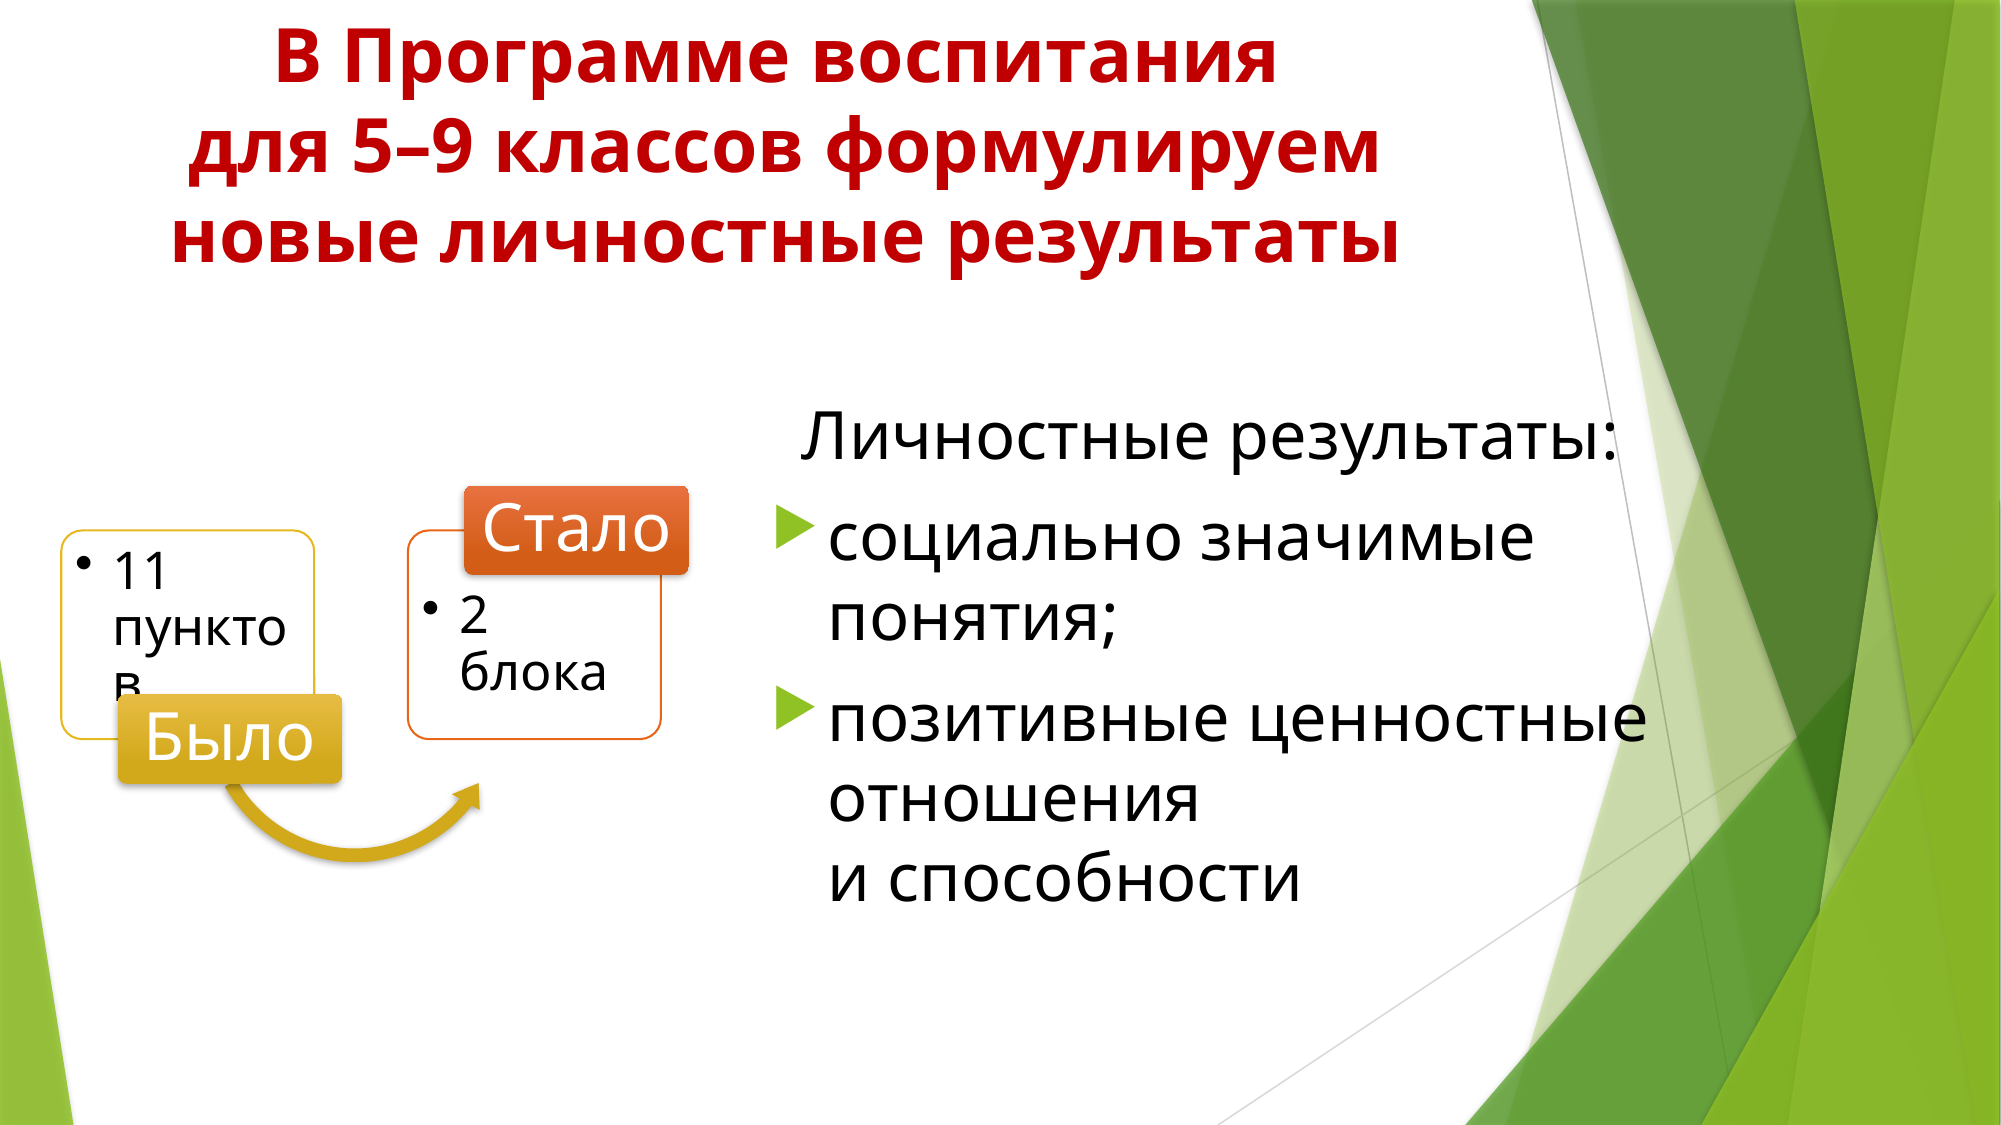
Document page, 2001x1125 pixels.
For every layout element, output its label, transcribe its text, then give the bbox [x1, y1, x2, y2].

text_box Личностные результаты: социально значимые понятия; позитивные ценностные отношения и способности [755, 384, 1667, 1057]
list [0, 421, 1031, 849]
text_box В Программе воспитания для 5–9 классов формулируем новые личностные результаты [81, 0, 1492, 313]
